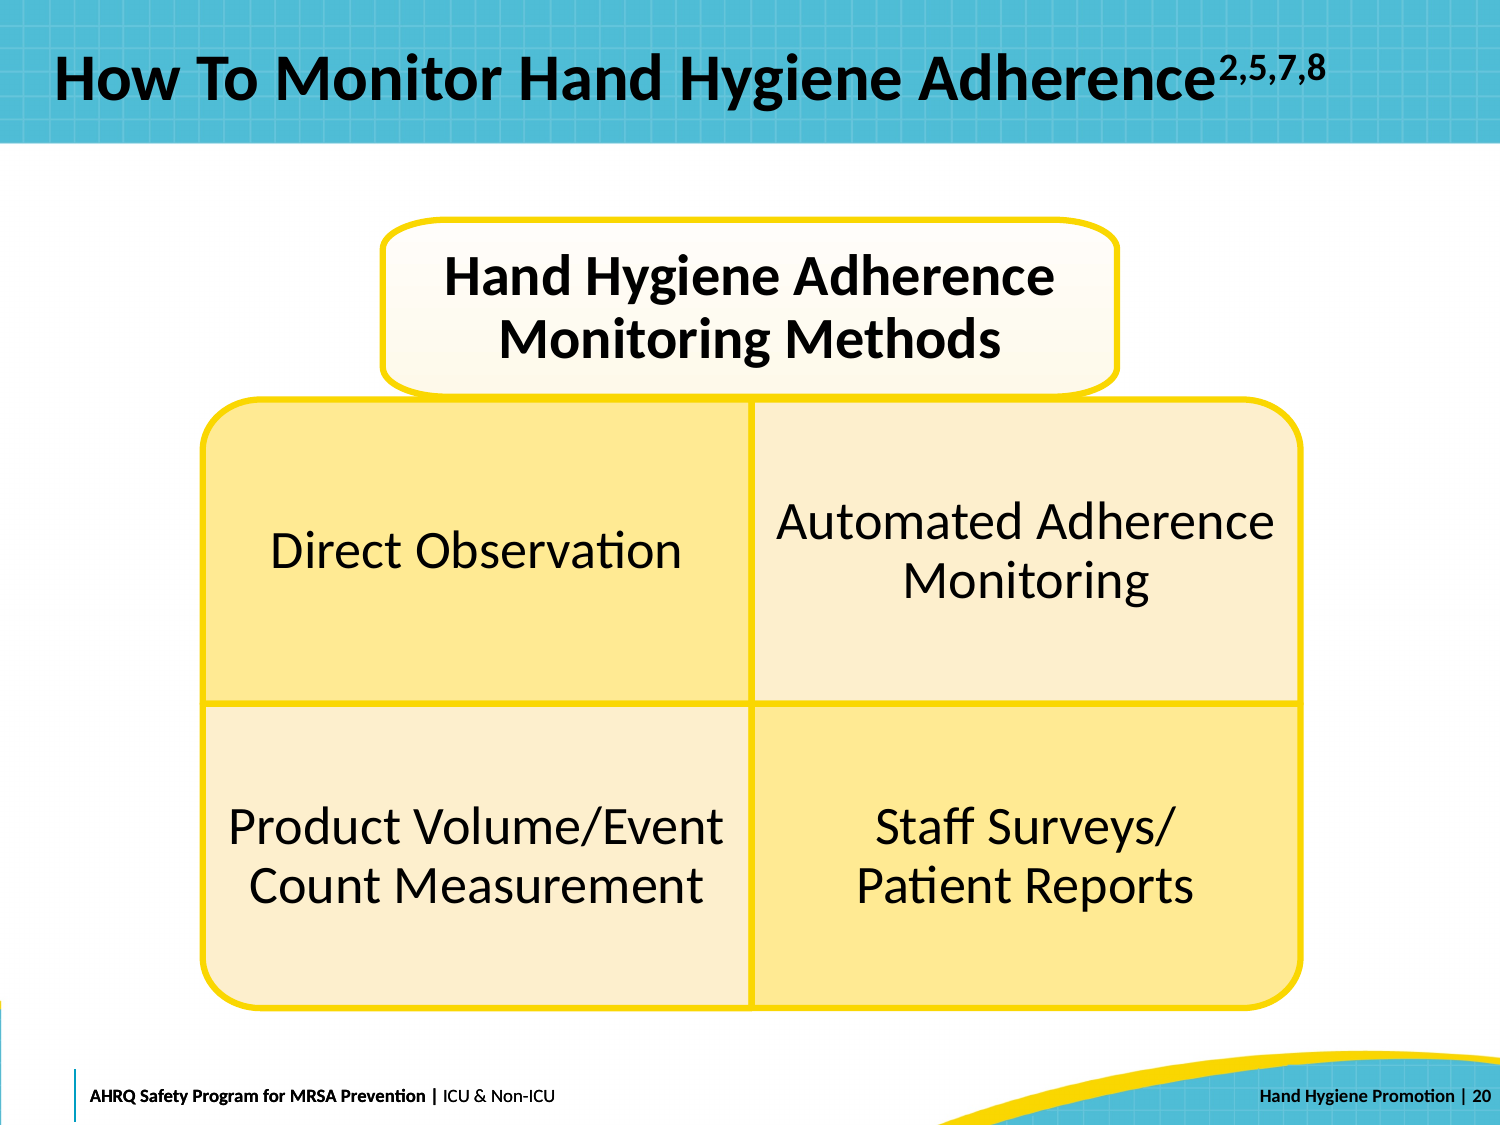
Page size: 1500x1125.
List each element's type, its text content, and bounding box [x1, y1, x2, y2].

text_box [202, 219, 1301, 1009]
slide_number | 20 [1455, 1065, 1500, 1125]
picture [0, 0, 1500, 1125]
title How To Monitor Hand Hygiene Adherence2,5,7,8 [39, 0, 1494, 150]
